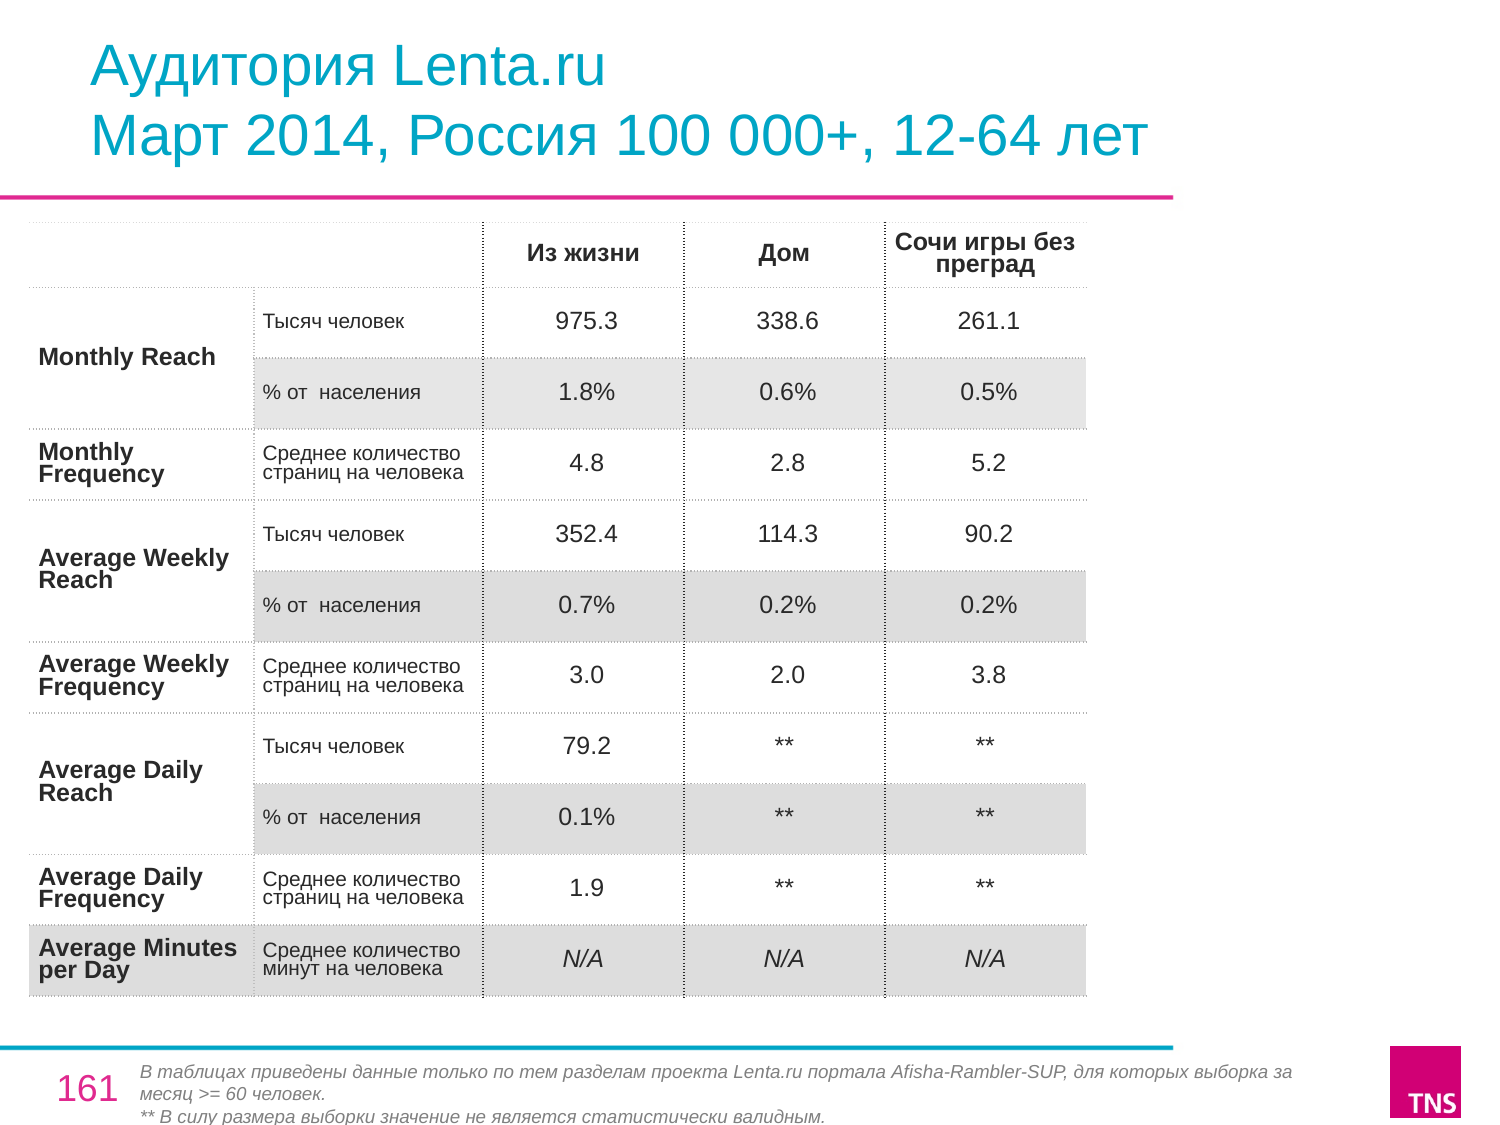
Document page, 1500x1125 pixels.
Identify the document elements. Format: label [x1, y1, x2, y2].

text_box [124, 1052, 1365, 1125]
picture [0, 0, 1500, 1125]
slide_number [40, 1055, 124, 1125]
table_cell [29, 287, 1086, 996]
table_header [29, 223, 1086, 287]
title [74, 8, 1476, 187]
